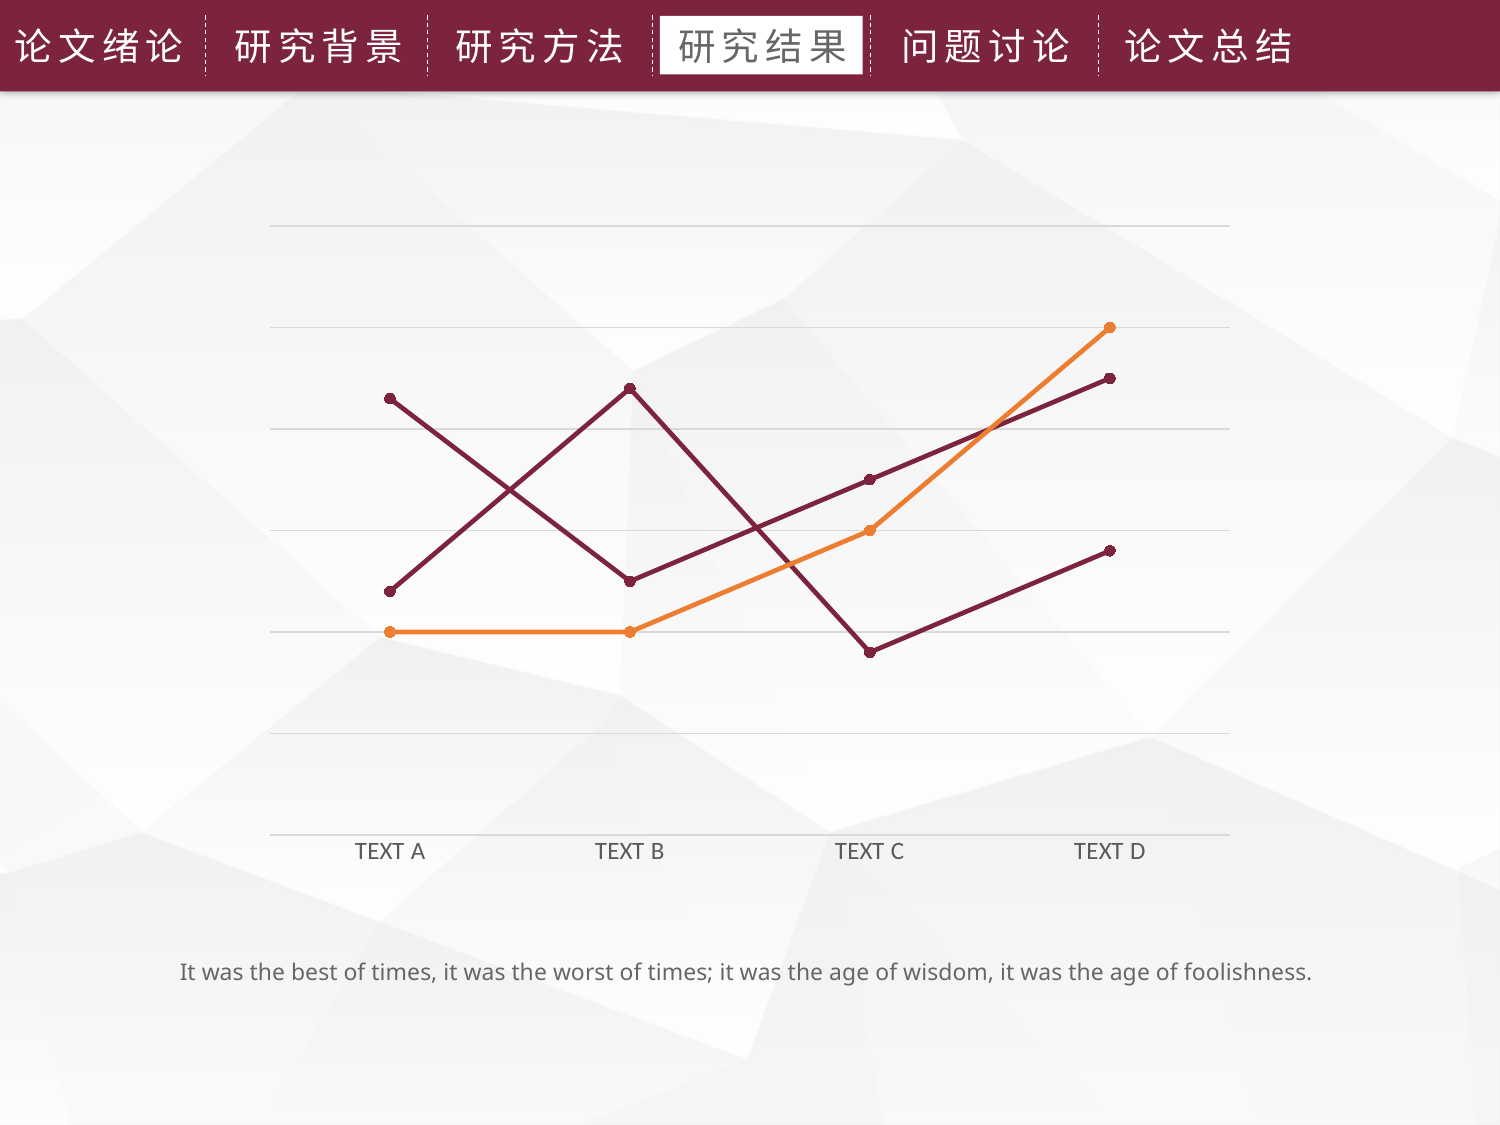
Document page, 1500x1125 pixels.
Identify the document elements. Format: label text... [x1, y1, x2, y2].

text_box 论文总结 [1109, 15, 1322, 76]
picture [0, 92, 1500, 1125]
chart [249, 212, 1250, 880]
text_box 研究背景 [214, 15, 423, 76]
text_box [0, 0, 1500, 92]
text_box It was the best of times, it was the worst of times; it was the age of wisdom, it was the age of foolishness. [122, 950, 1378, 993]
text_box [659, 15, 663, 75]
text_box 研究结果 [871, 15, 876, 76]
text_box 论文绪论 [0, 15, 211, 76]
text_box 研究方法 [440, 15, 652, 76]
text_box 问题讨论 [886, 15, 1098, 76]
text_box 研究结果 [663, 15, 870, 76]
